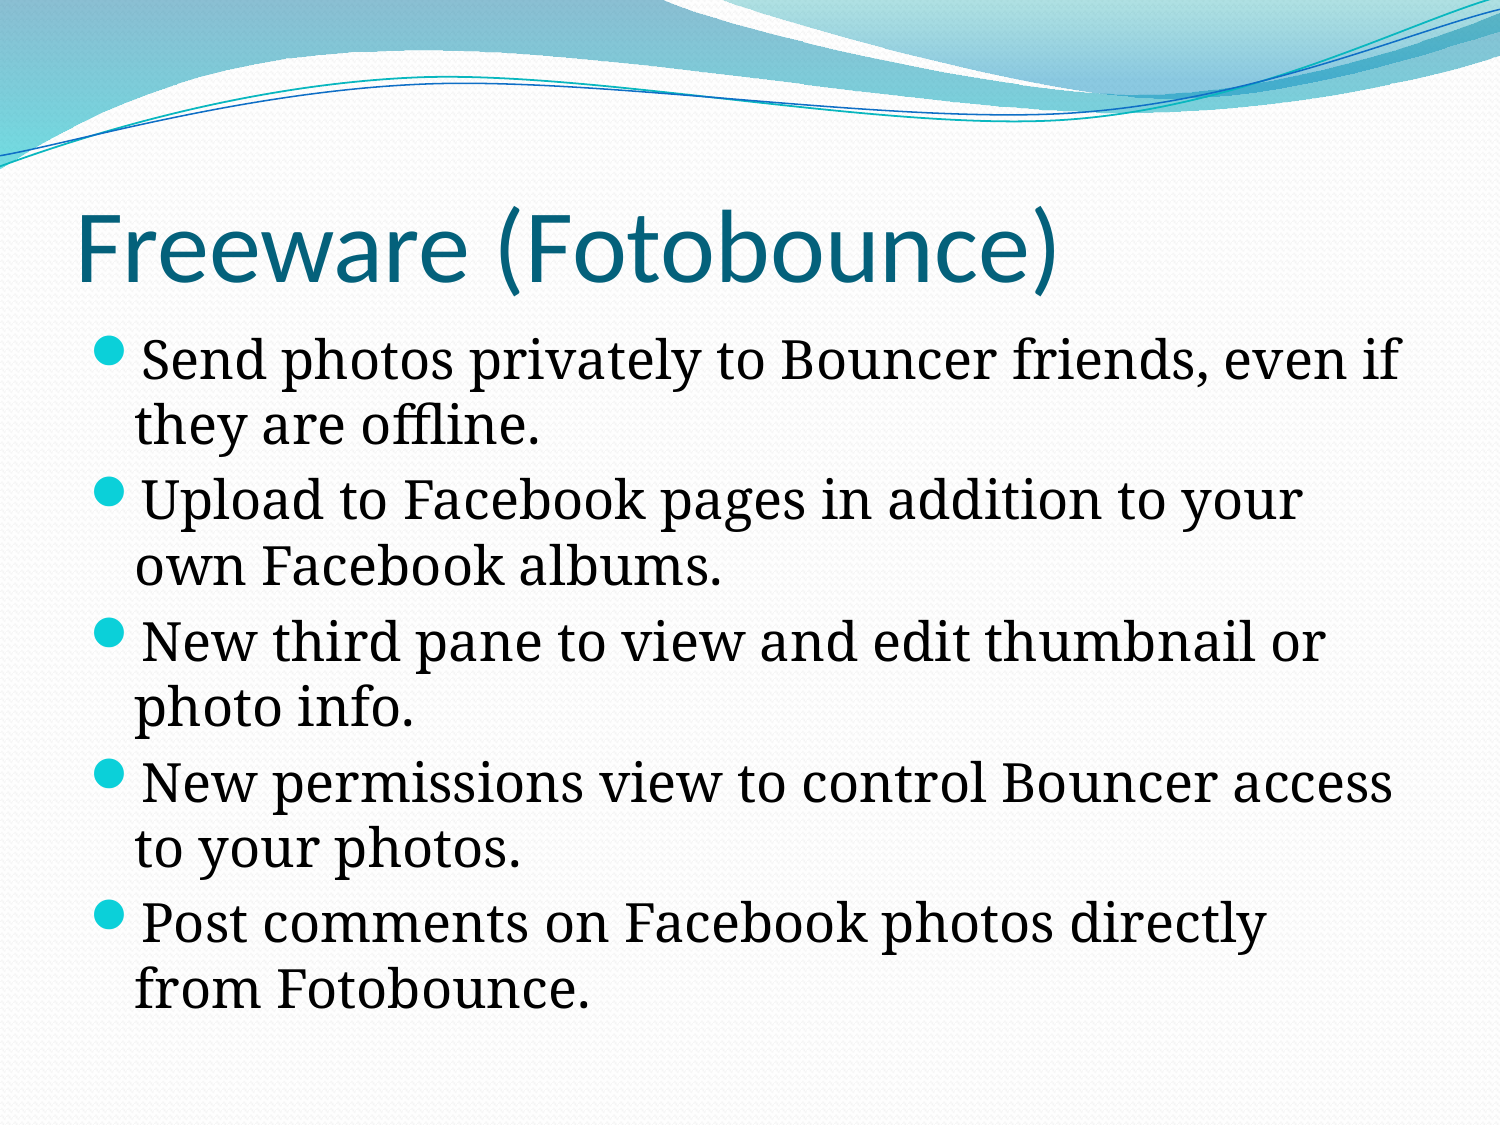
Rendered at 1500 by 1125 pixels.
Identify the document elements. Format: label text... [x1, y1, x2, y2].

title Freeware (Fotobounce) [75, 115, 1425, 303]
list Send photos privately to Bouncer friends, even if they are offline. Upload to Facebook pages in addition to your own Facebook albums. New third pane to view and edit thumbnail or photo info. New permissions view to control Bouncer access to your photos. Post comments on Facebook photos directly from Fotobounce. [75, 317, 1425, 1038]
